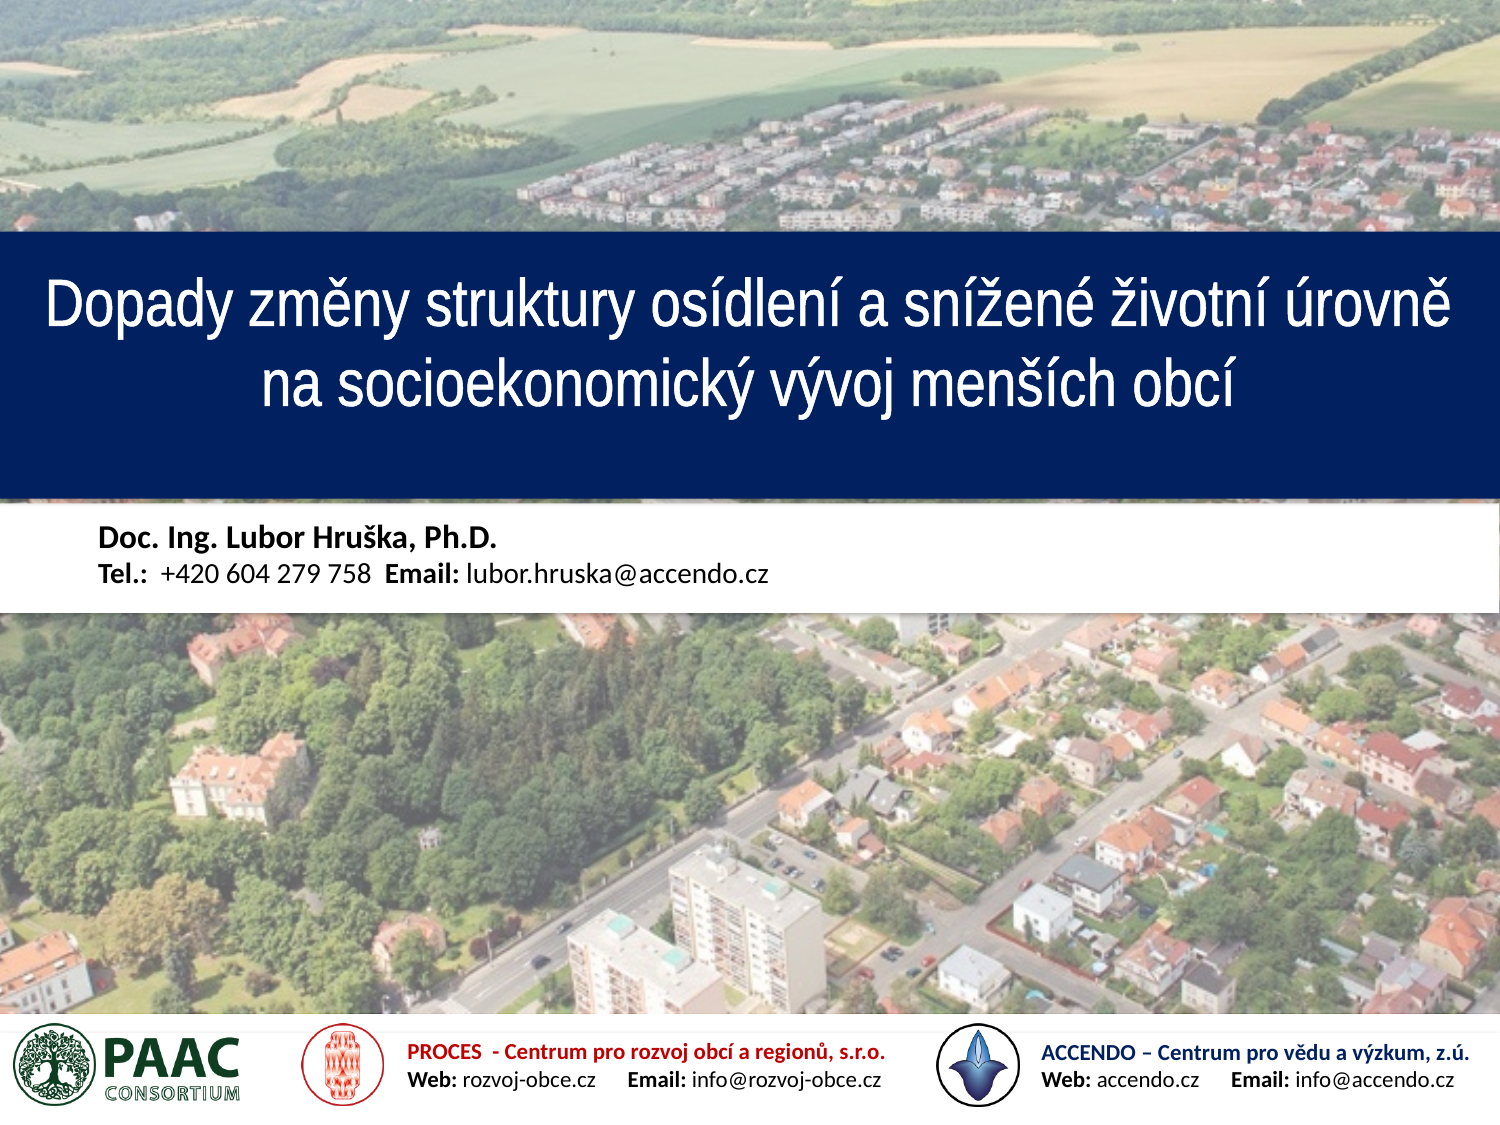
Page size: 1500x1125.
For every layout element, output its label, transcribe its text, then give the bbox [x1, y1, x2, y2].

text_box PROCES - Centrum pro rozvoj obcí a regionů, s.r.o. Web: rozvoj-obce.cz Email: info@rozvoj-obce.cz [392, 1029, 905, 1100]
picture [0, 0, 1500, 1015]
picture [10, 1022, 243, 1107]
picture [936, 1023, 1020, 1107]
picture [300, 1022, 384, 1107]
text_box ACCENDO – Centrum pro vědu a výzkum, z.ú. Web: accendo.cz Email: info@accendo.cz [1026, 1030, 1492, 1100]
text_box [0, 1032, 1500, 1125]
